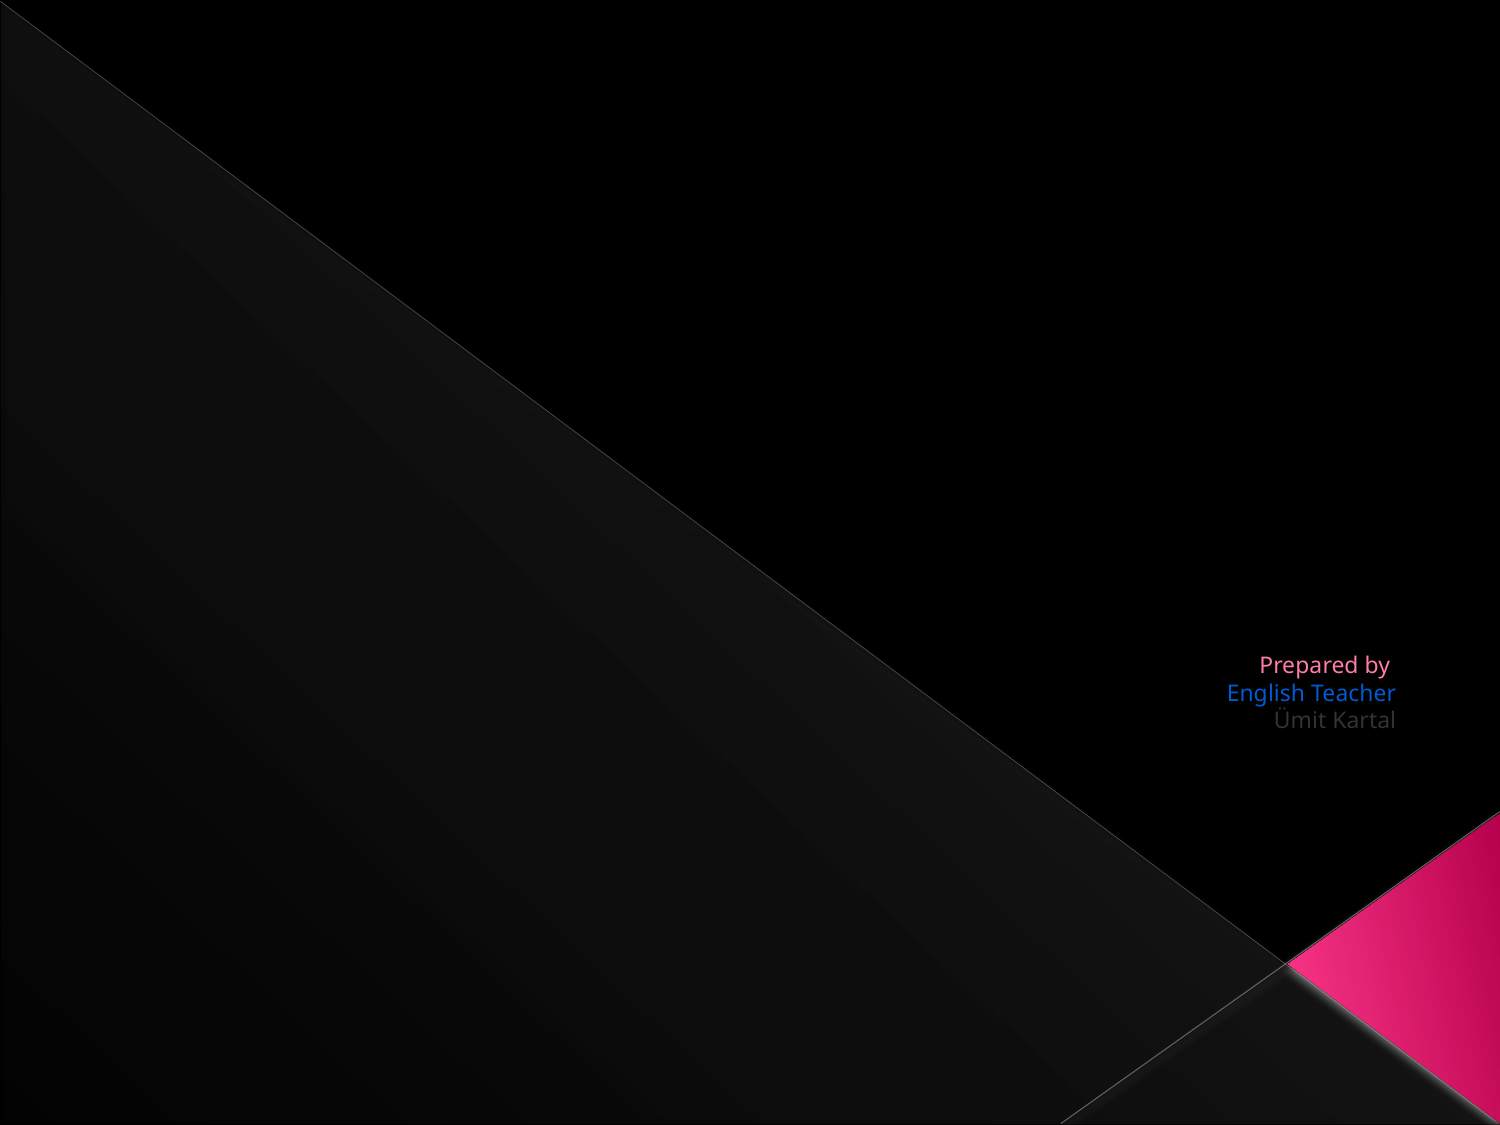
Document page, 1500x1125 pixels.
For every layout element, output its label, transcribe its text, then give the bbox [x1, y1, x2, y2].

title Prepared by English Teacher Ümit Kartal [88, 527, 1412, 769]
